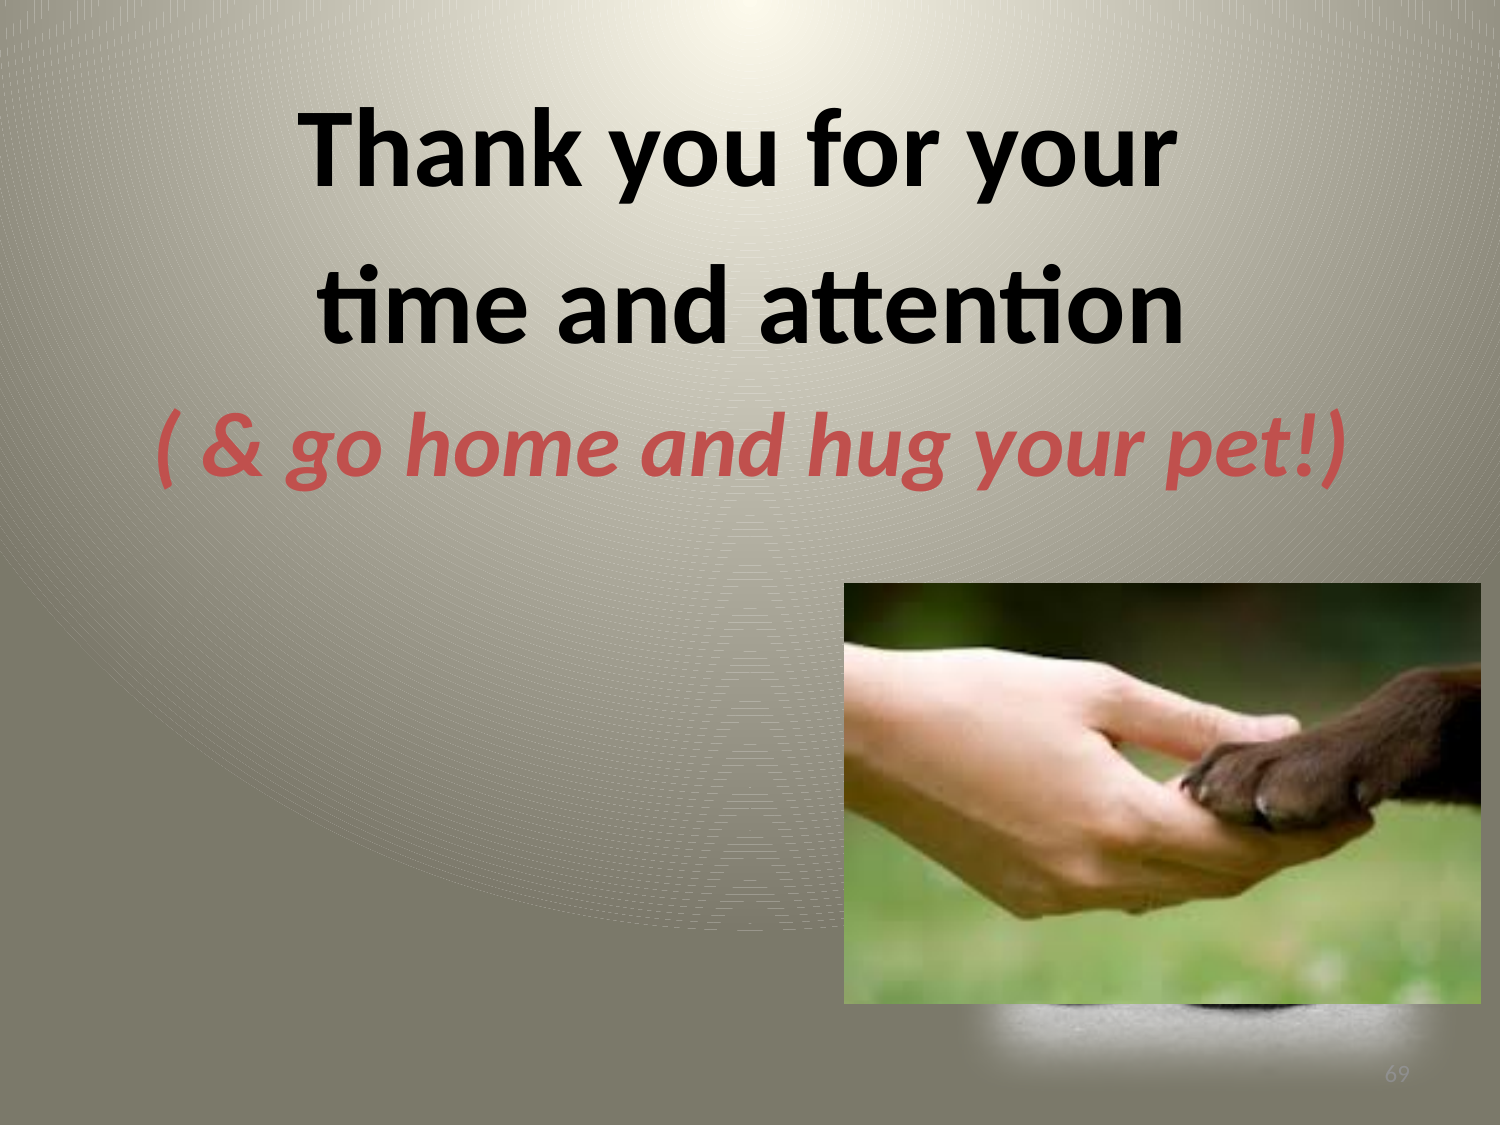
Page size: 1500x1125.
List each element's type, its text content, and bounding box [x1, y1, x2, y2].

list Thank you for your time and attention ( & go home and hug your pet!) [76, 66, 1427, 809]
picture [844, 583, 1481, 1022]
slide_number 69 [1074, 1042, 1425, 1103]
